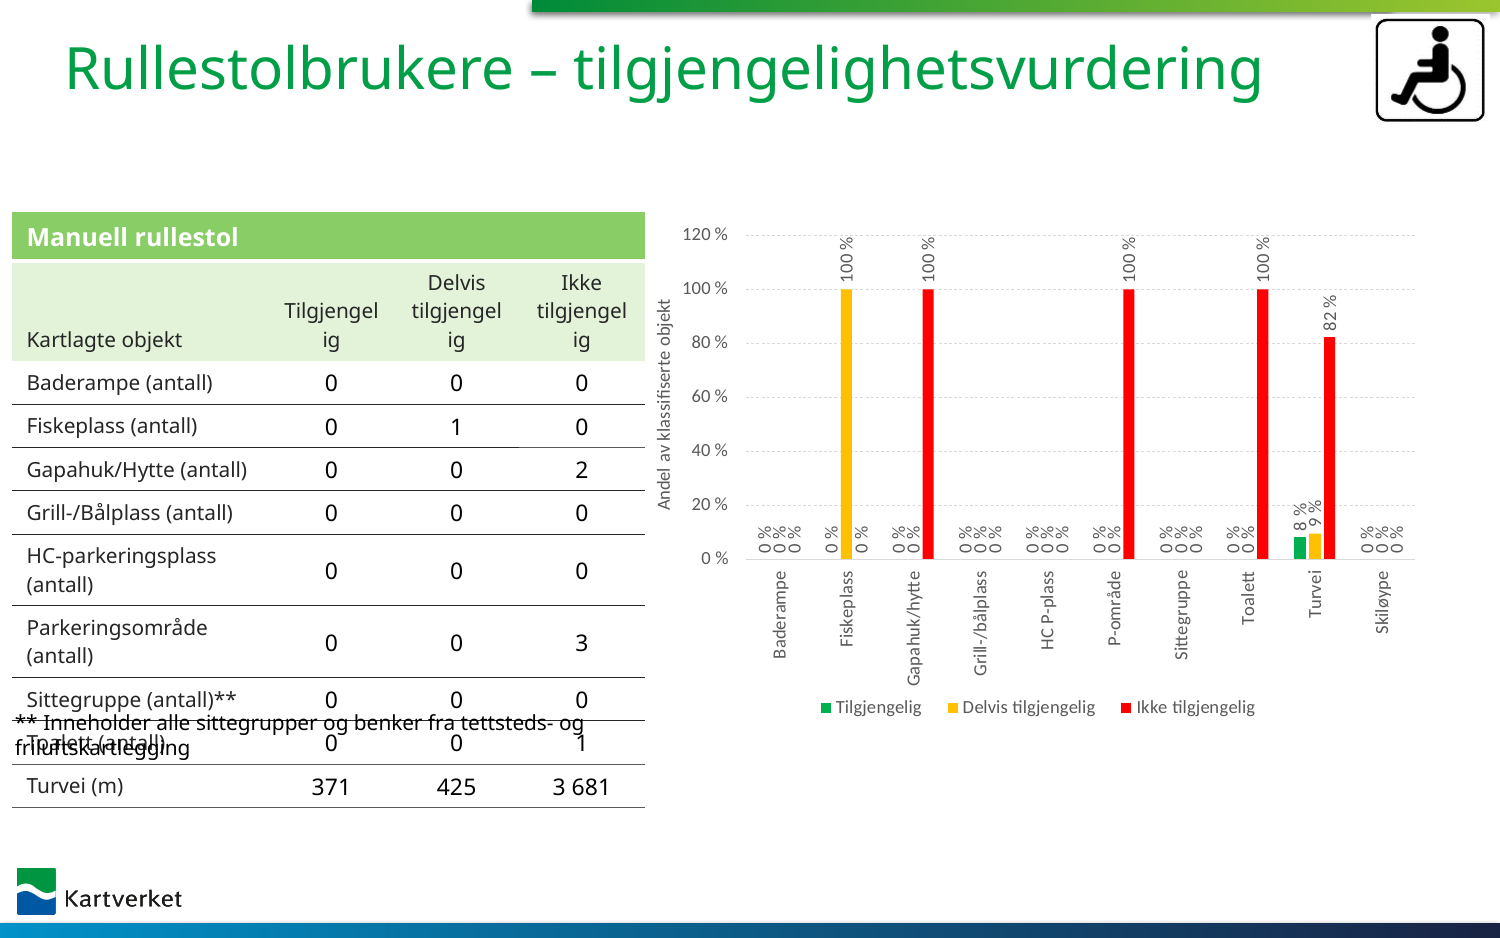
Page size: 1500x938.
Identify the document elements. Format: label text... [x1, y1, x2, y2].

table_cell 0 [269, 361, 394, 404]
table_cell 0 [269, 535, 394, 605]
table_cell Fiskeplass (antall) [12, 405, 269, 447]
table_cell 0 [269, 491, 394, 534]
table_cell Turvei (m) [12, 768, 269, 807]
table_cell 3 681 [519, 768, 645, 807]
table_cell 0 [269, 678, 394, 702]
table_cell 0 [394, 606, 519, 677]
table_cell HC-parkeringsplass (antall) [12, 535, 269, 605]
table_cell Baderampe (antall) [12, 361, 269, 404]
table_cell Tilgjengelig [269, 263, 394, 361]
table_cell 0 [519, 678, 638, 702]
table_cell Delvis tilgjengelig [394, 263, 519, 361]
table_cell 0 [519, 361, 638, 404]
table_cell 0 [519, 405, 638, 447]
picture [1371, 13, 1491, 127]
text_box Rullestolbrukere – tilgjengelighetsvurdering [49, 12, 1372, 109]
table_cell 0 [394, 535, 519, 605]
table_header Manuell rullestol [12, 212, 645, 259]
table_cell 0 [394, 678, 519, 702]
table_cell 0 [394, 491, 519, 534]
table_cell Sittegruppe (antall)** [12, 678, 269, 702]
table_cell 371 [269, 768, 394, 807]
table_cell 3 [519, 606, 638, 677]
table_cell 0 [269, 606, 394, 677]
table_cell 425 [394, 768, 519, 807]
table_cell 0 [394, 448, 519, 490]
table_cell 0 [269, 405, 394, 447]
table_cell 1 [394, 405, 519, 447]
table_cell 0 [519, 535, 638, 605]
text_box ** Inneholder alle sittegrupper og benker fra tettsteds- og friluftskartlegging [0, 702, 745, 768]
table_cell Kartlagte objekt [12, 263, 269, 361]
picture [643, 218, 1426, 728]
table_cell Parkeringsområde (antall) [12, 606, 269, 677]
table_cell Gapahuk/Hytte (antall) [12, 448, 269, 490]
table_cell 0 [519, 491, 638, 534]
table_cell 0 [269, 448, 394, 490]
table_cell Grill-/Bålplass (antall) [12, 491, 269, 534]
table_cell 0 [394, 361, 519, 404]
table_cell 2 [519, 448, 638, 490]
table_cell Ikke tilgjengelig [519, 263, 638, 361]
